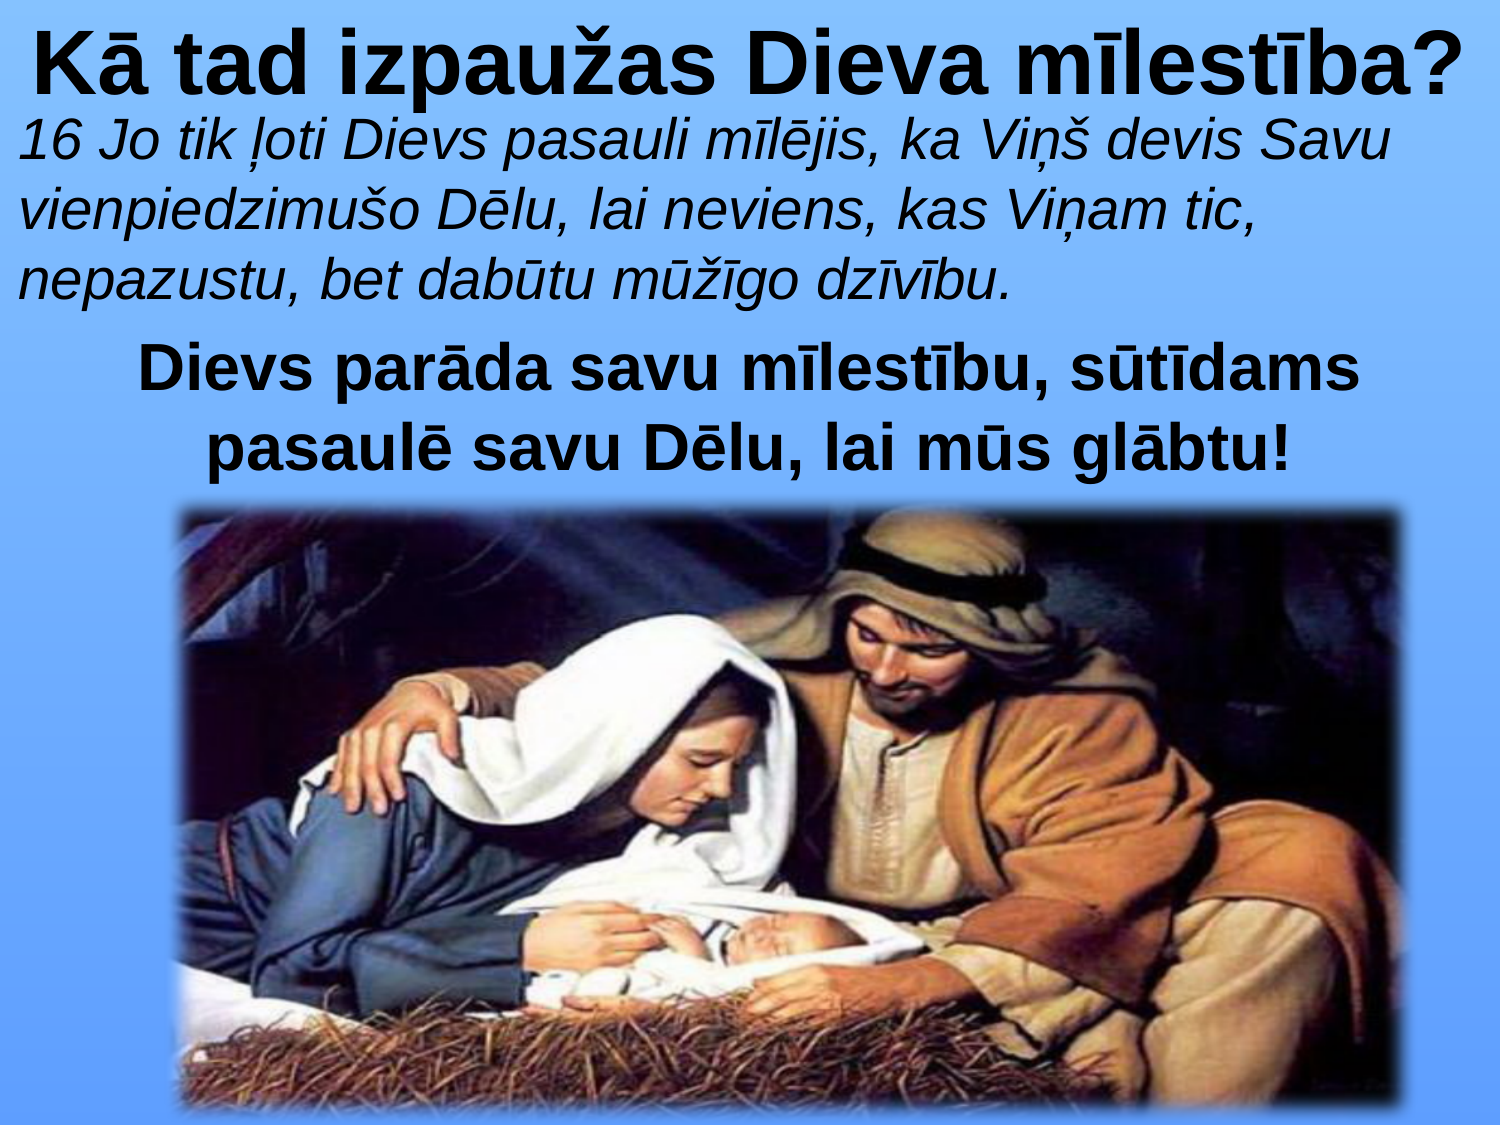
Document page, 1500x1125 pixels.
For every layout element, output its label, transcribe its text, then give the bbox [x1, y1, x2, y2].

text_box Dievs parāda savu mīlestību, sūtīdams pasaulē savu Dēlu, lai mūs glābtu! [0, 316, 1500, 491]
list 16 Jo tik ļoti Dievs pasauli mīlējis, ka Viņš devis Savu vienpiedzimušo Dēlu, lai neviens, kas Viņam tic, nepazustu, bet dabūtu mūžīgo dzīvību. [0, 117, 1500, 267]
title Kā tad izpaužas Dieva mīlestība? [0, 0, 1500, 117]
picture [163, 491, 1419, 1125]
